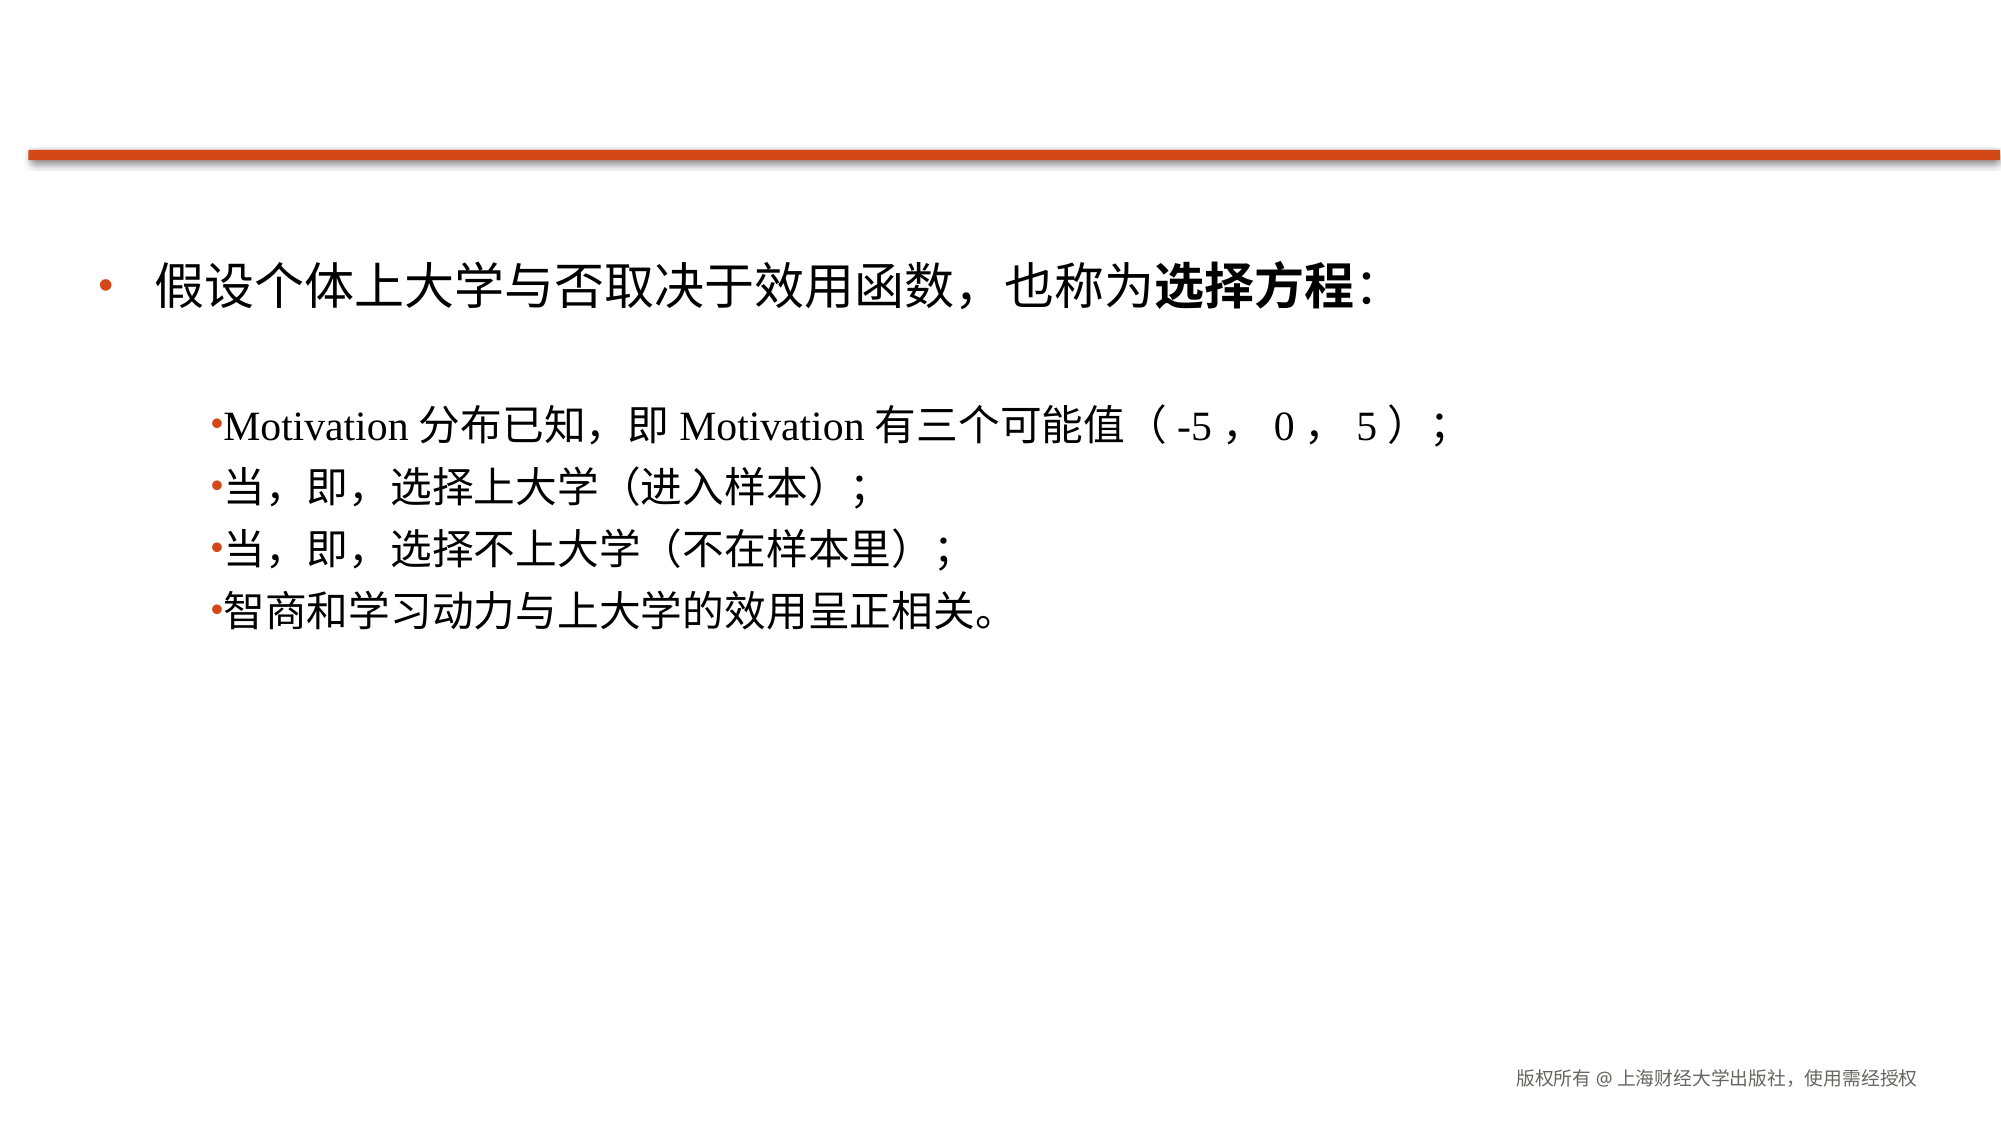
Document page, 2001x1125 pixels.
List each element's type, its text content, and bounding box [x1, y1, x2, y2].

footer 版权所有@上海财经大学出版社，使用需经授权 [1483, 1046, 1950, 1109]
